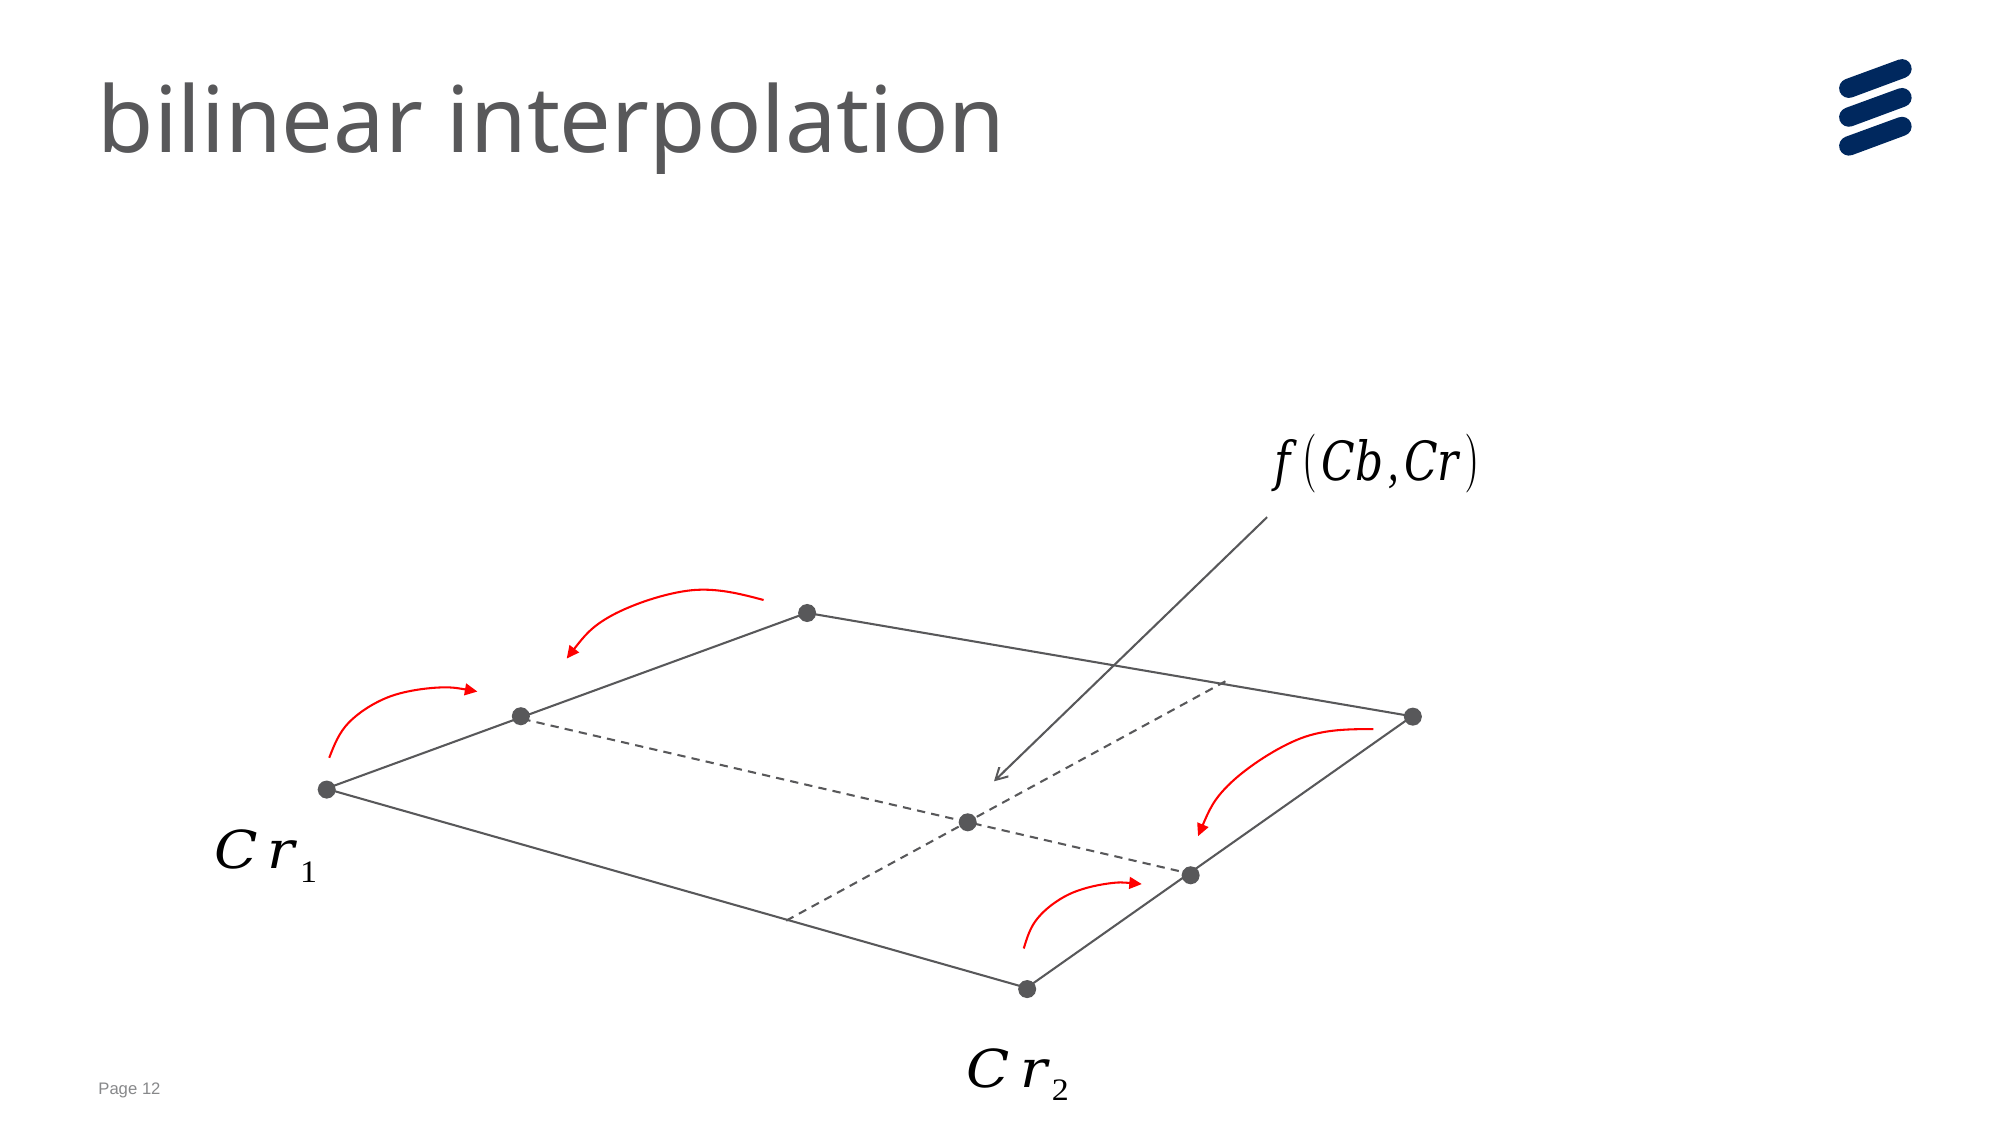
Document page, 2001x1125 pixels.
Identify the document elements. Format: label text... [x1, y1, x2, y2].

text_box [819, 929, 1111, 986]
text_box [335, 720, 517, 844]
text_box [329, 683, 478, 758]
title bilinear interpolation [86, 39, 1726, 218]
text_box [566, 589, 764, 659]
text_box [317, 780, 336, 799]
text_box [1231, 728, 1374, 817]
text_box [1018, 980, 1037, 999]
text_box [661, 884, 780, 918]
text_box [522, 718, 780, 875]
text_box [798, 603, 817, 623]
text_box [511, 707, 530, 725]
text_box [1023, 929, 1060, 949]
text_box [1403, 707, 1422, 726]
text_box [993, 516, 1268, 782]
text_box [530, 614, 988, 717]
text_box [1231, 692, 1404, 844]
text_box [785, 680, 1228, 921]
